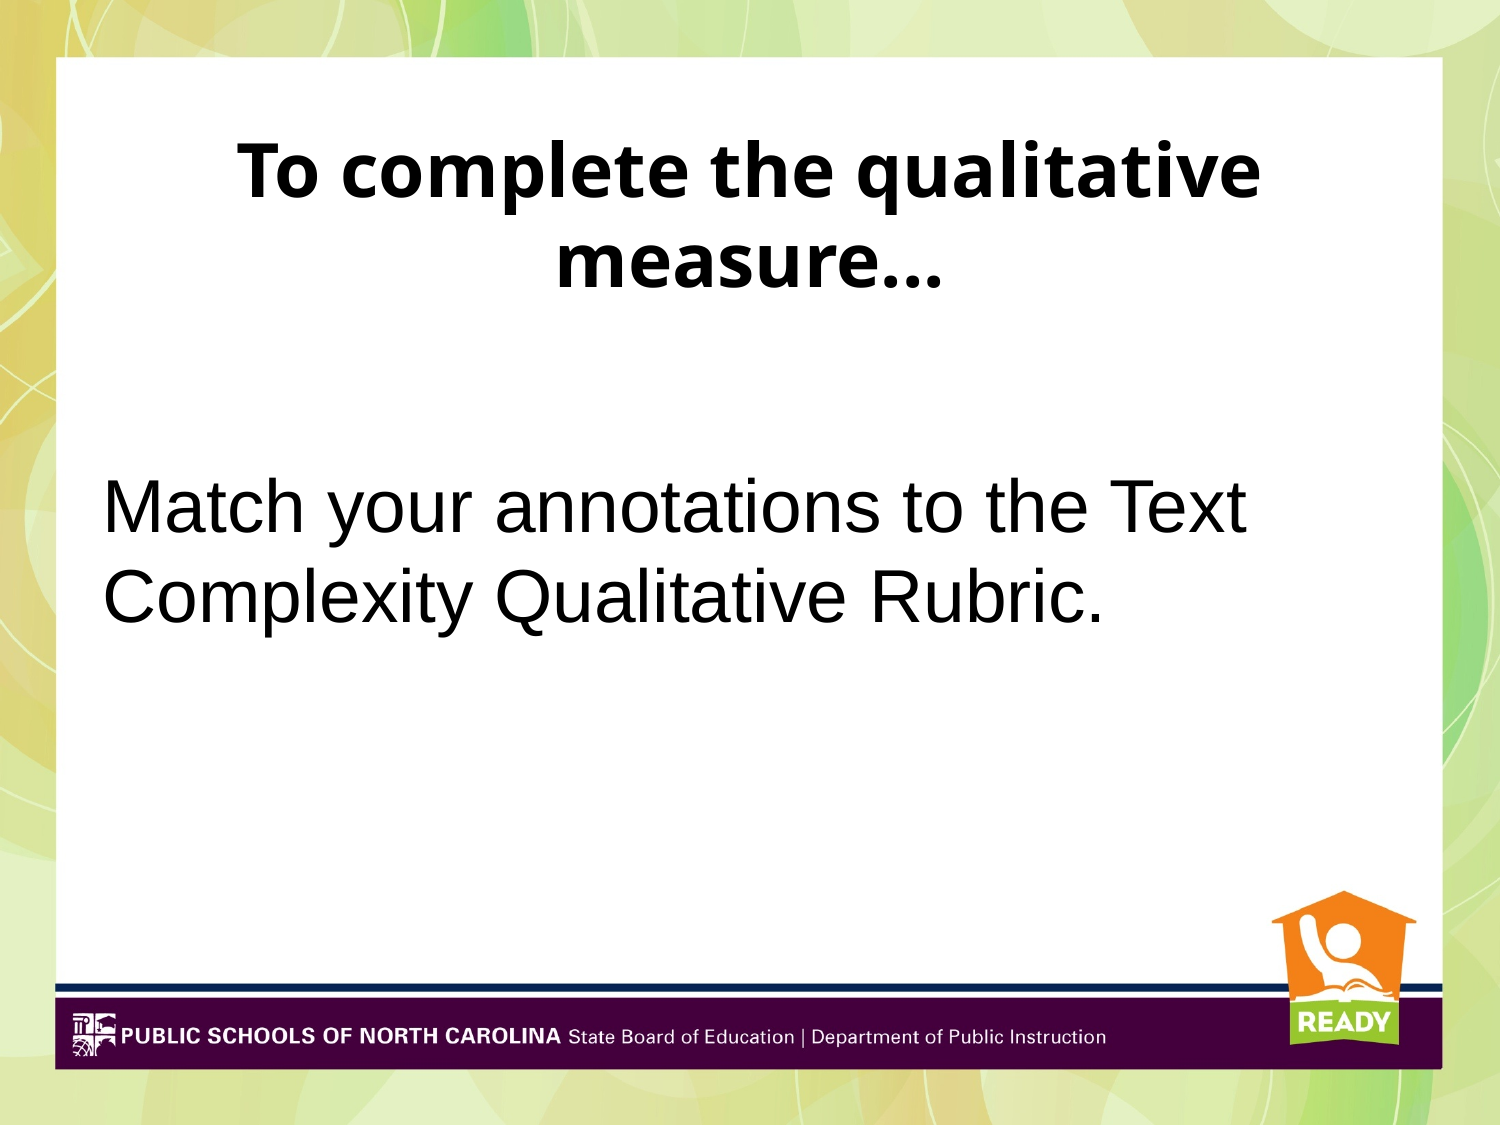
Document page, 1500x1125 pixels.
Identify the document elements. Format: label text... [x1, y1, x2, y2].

title To complete the qualitative measure... [87, 87, 1413, 338]
picture [0, 0, 1500, 1125]
list Match your annotations to the Text Complexity Qualitative Rubric. [87, 449, 1426, 1038]
